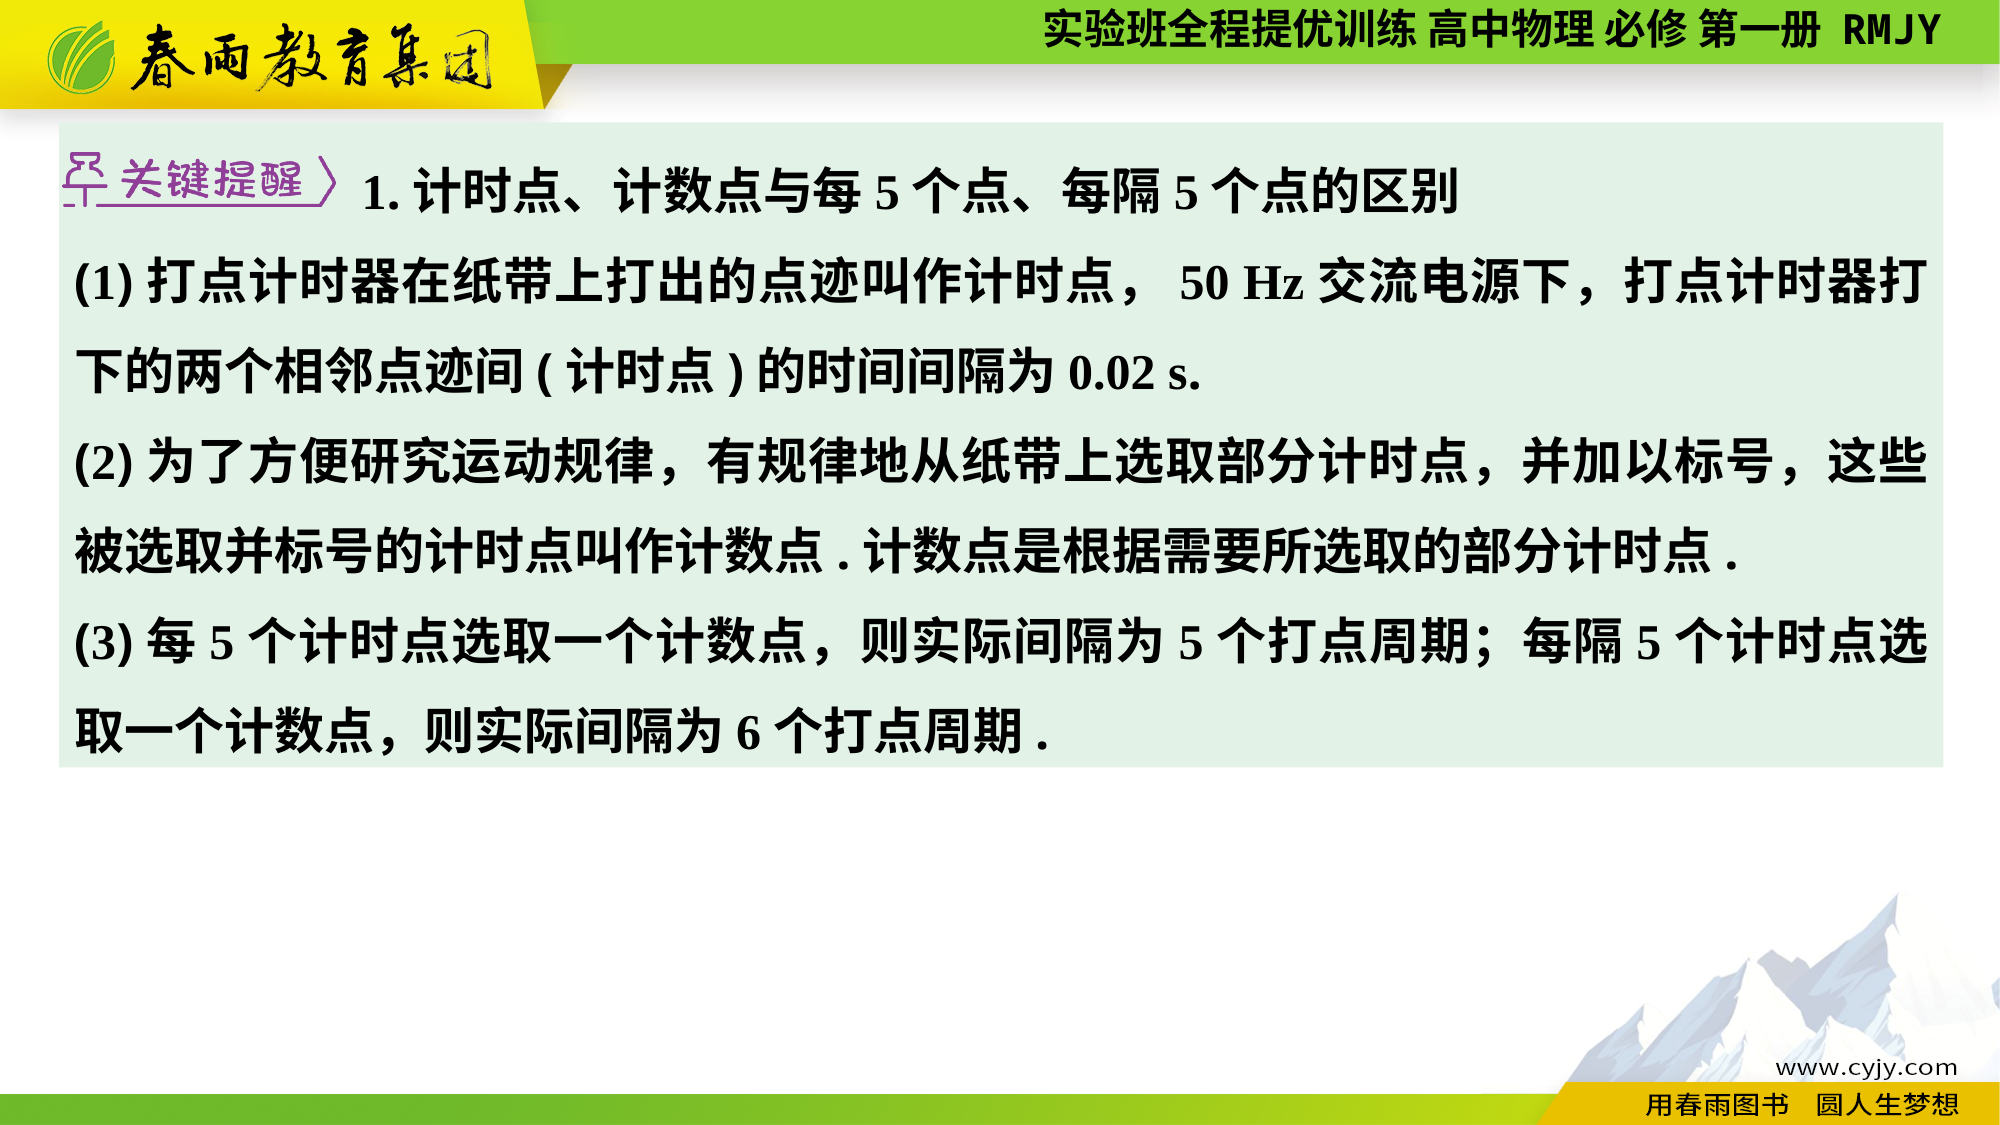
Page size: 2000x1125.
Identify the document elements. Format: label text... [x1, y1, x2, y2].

text_box 1.计时点、计数点与每5个点、每隔5个点的区别 (1)打点计时器在纸带上打出的点迹叫作计时点，50 Hz交流电源下，打点计时器打下的两个相邻点迹间(计时点)的时间间隔为0.02 s. (2)为了方便研究运动规律，有规律地从纸带上选取部分计时点，并加以标号，这些被选取并标号的计时点叫作计数点.计数点是根据需要所选取的部分计时点. (3)每5个计时点选取一个计数点，则实际间隔为5个打点周期；每隔5个计时点选取一个计数点，则实际间隔为6个打点周期. [59, 122, 1944, 768]
picture [0, 0, 2000, 1125]
